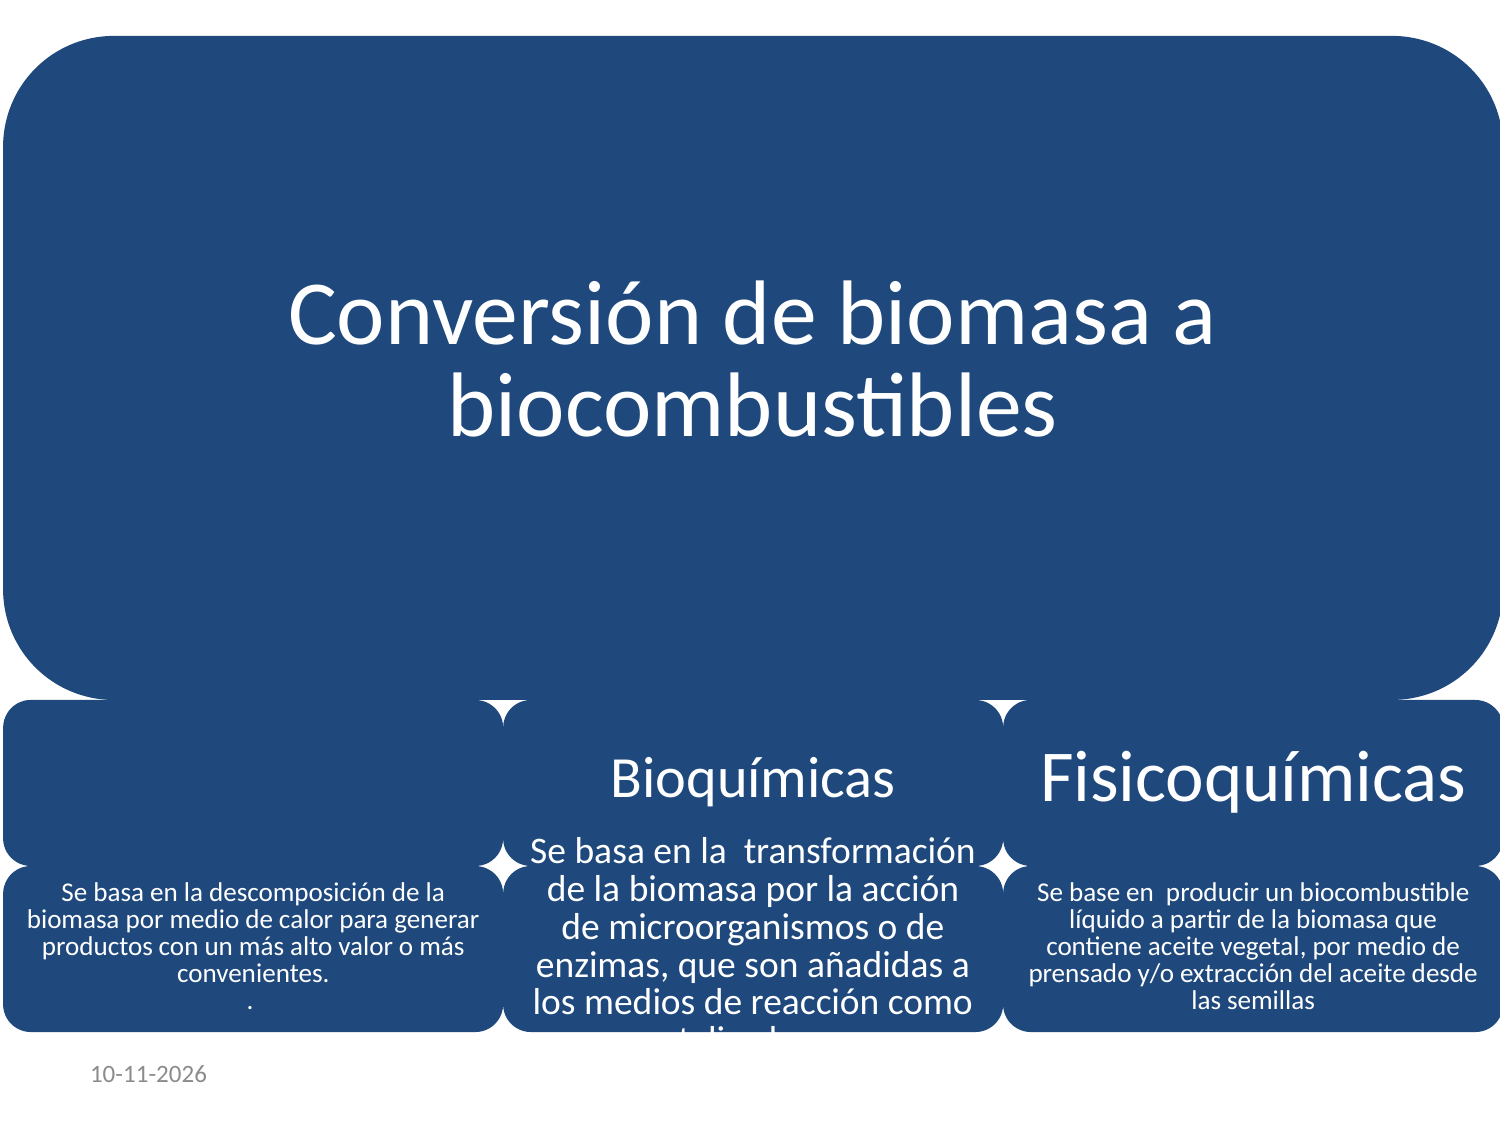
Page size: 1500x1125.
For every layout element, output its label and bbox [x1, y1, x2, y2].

text_box [2, 35, 1500, 1033]
slide_number [75, 1042, 425, 1103]
